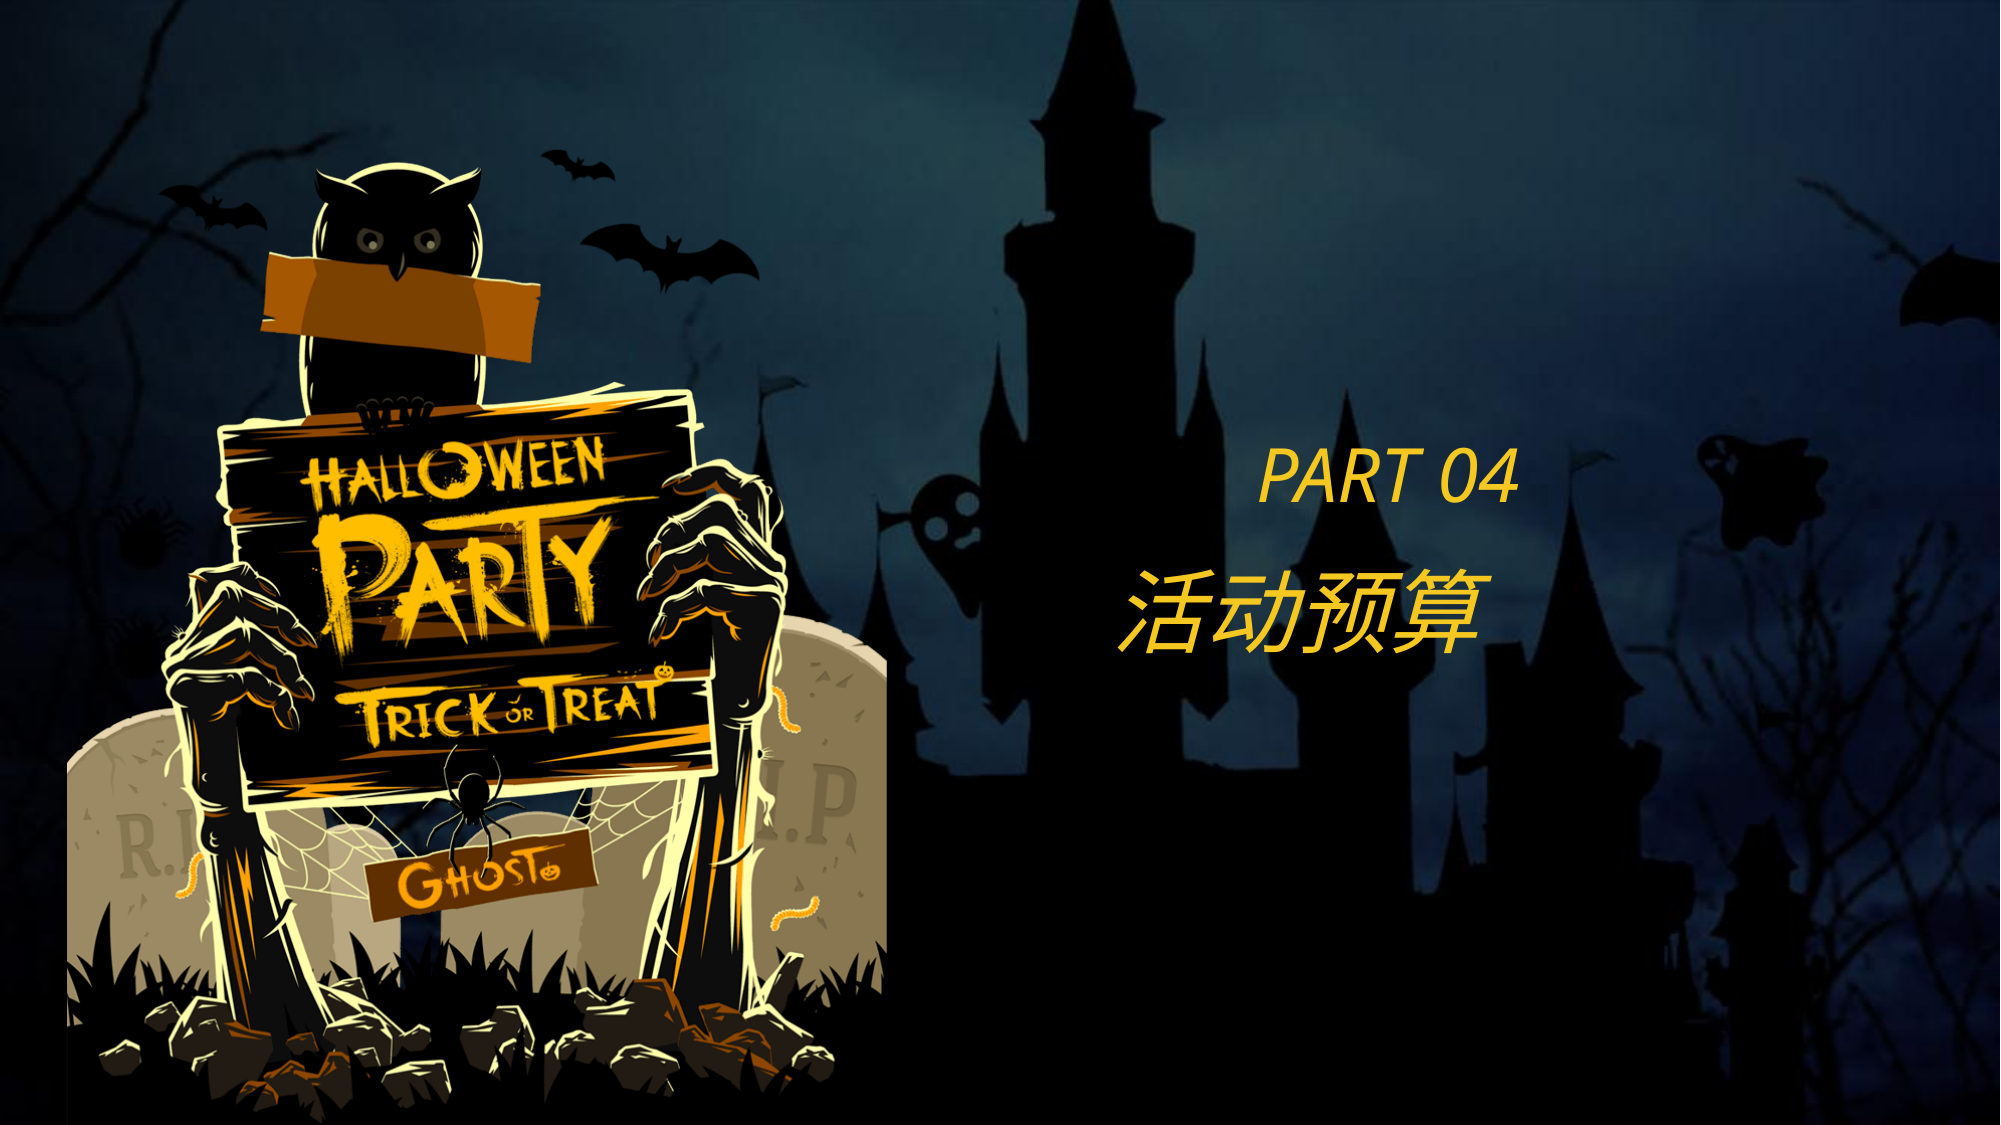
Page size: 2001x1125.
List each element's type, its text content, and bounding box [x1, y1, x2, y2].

text_box 活动预算 [1097, 547, 1842, 673]
picture [0, 0, 2000, 1125]
text_box PART 04 [1241, 420, 1732, 525]
